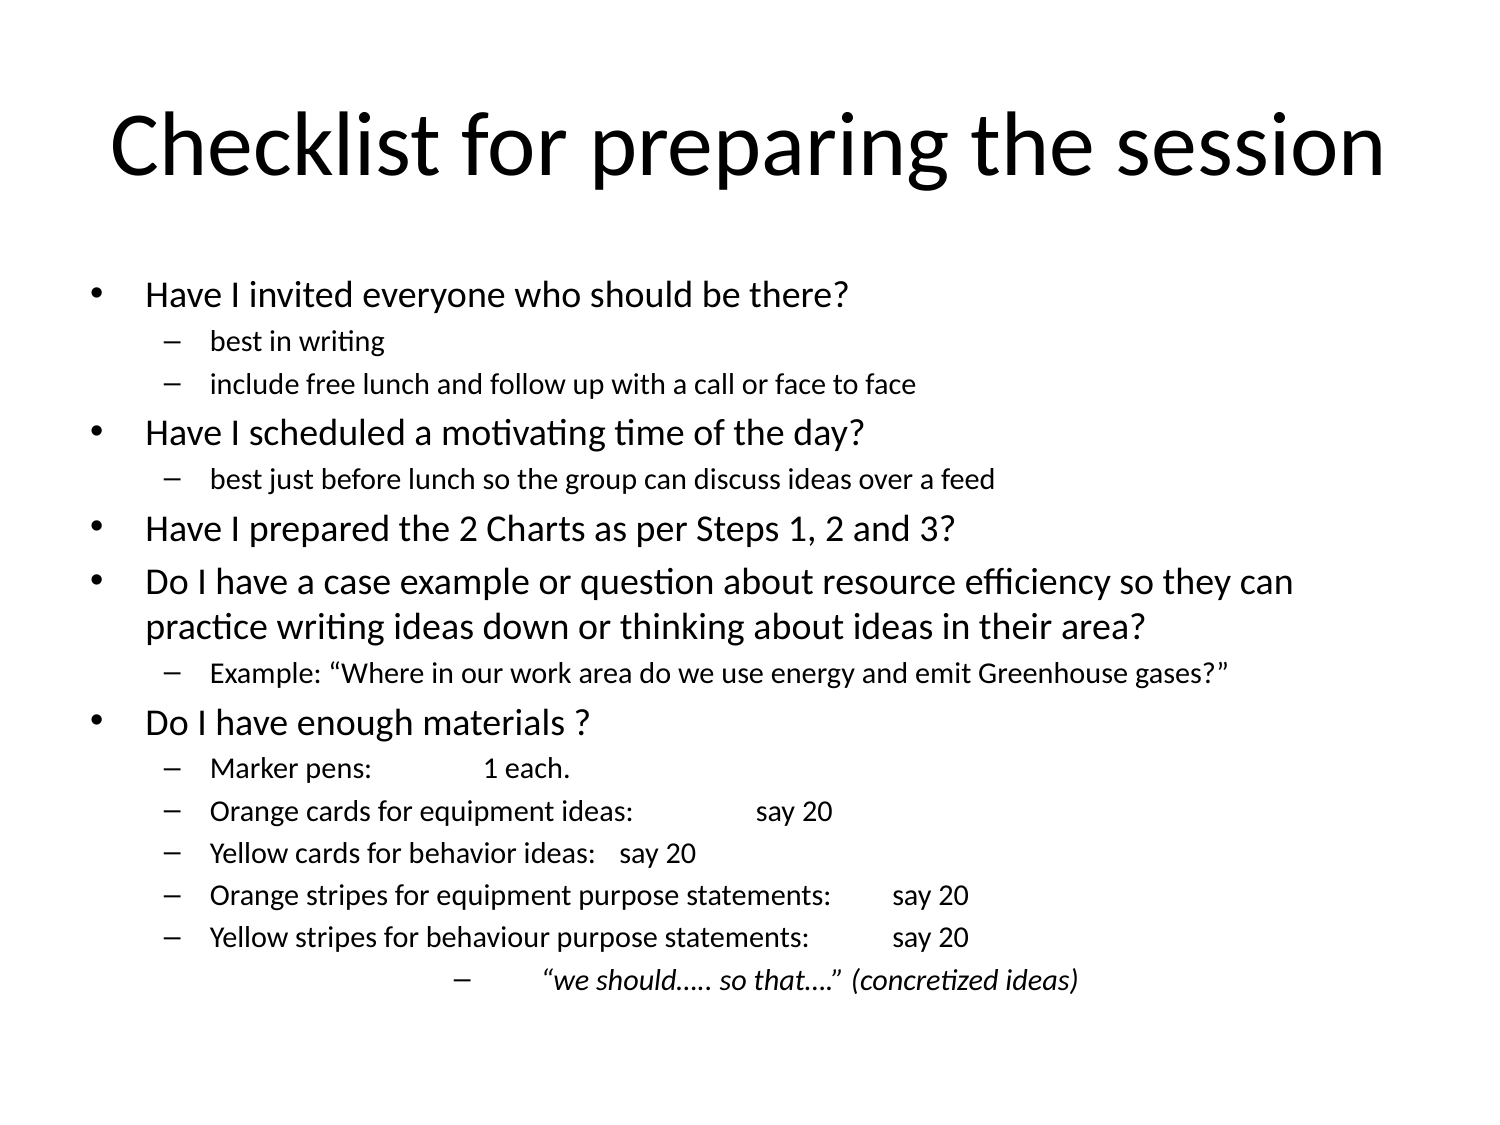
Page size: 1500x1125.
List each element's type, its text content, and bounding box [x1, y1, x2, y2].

title Checklist for preparing the session [75, 45, 1425, 233]
list Have I invited everyone who should be there? best in writing include free lunch and follow up with a call or face to face Have I scheduled a motivating time of the day? best just before lunch so the group can discuss ideas over a feed Have I prepared the 2 Charts as per Steps 1, 2 and 3? Do I have a case example or question about resource efficiency so they can practice writing ideas down or thinking about ideas in their area? Example: “Where in our work area do we use energy and emit Greenhouse gases?” Do I have enough materials ? Marker pens: 1 each. Orange cards for equipment ideas: say 20 Yellow cards for behavior ideas: say 20 Orange stripes for equipment purpose statements: say 20 Yellow stripes for behaviour purpose statements: say 20 “we should….. so that….” (concretized ideas) [75, 262, 1425, 1005]
